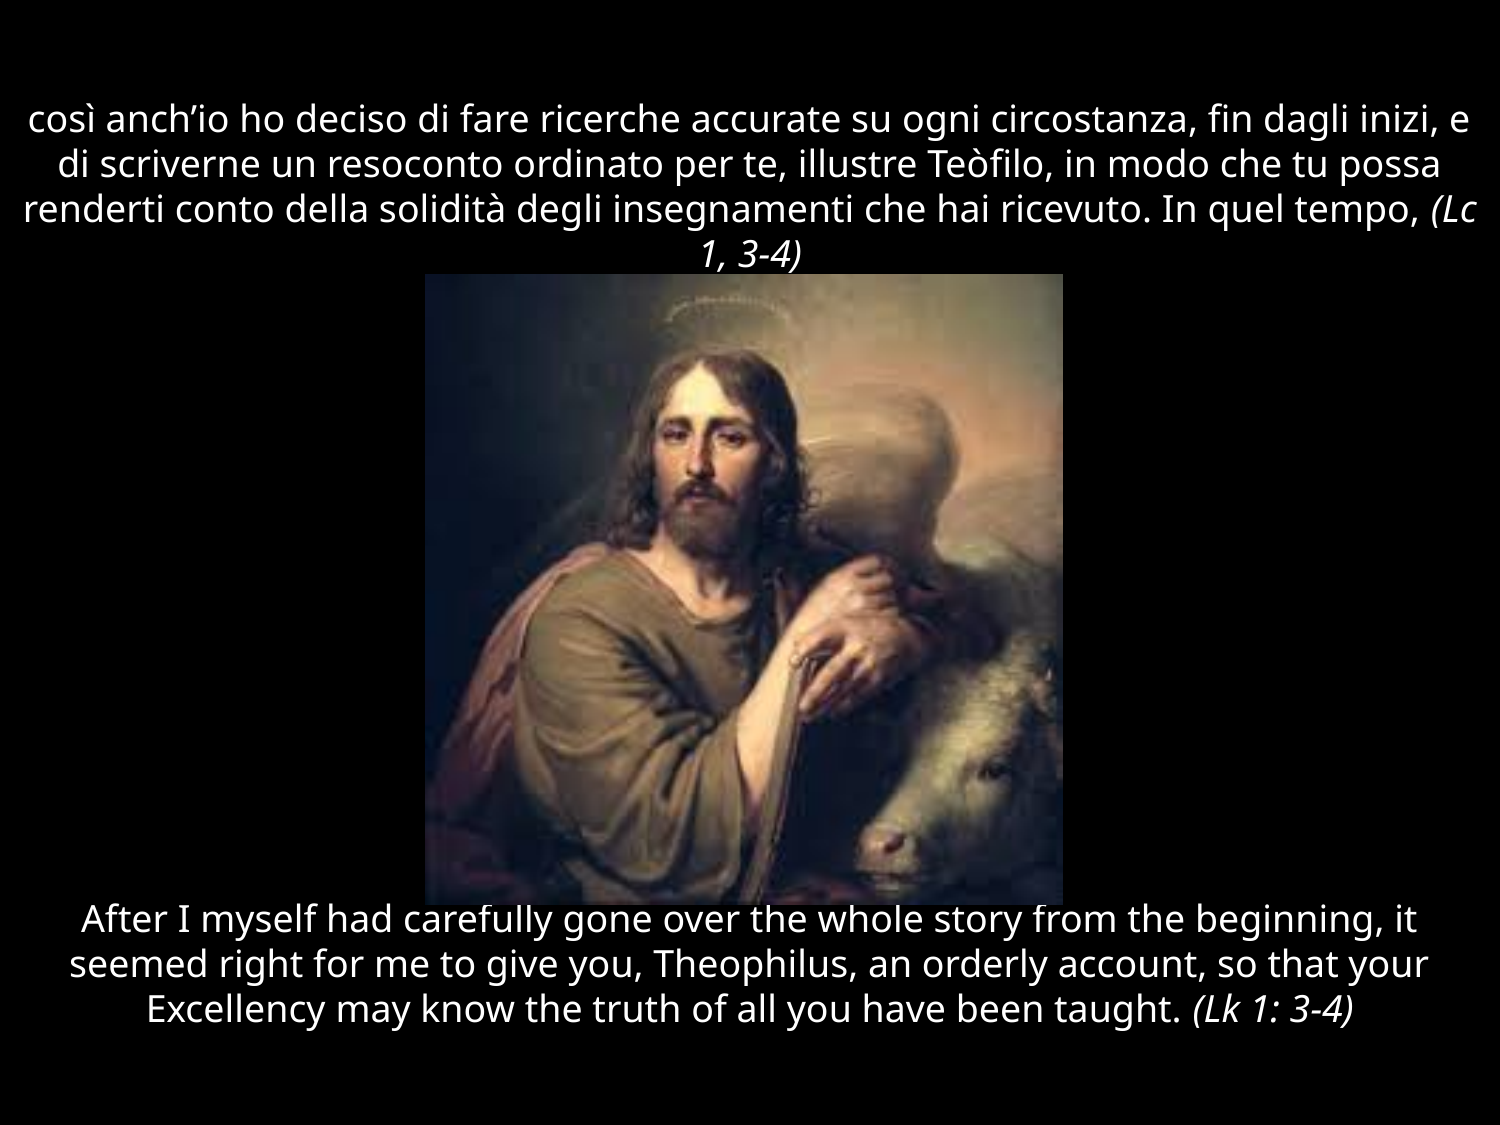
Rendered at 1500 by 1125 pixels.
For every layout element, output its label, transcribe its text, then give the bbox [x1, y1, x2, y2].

text_box After I myself had carefully gone over the whole story from the beginning, it seemed right for me to give you, Theophilus, an orderly account, so that your Excellency may know the truth of all you have been taught. (Lk 1: 3-4) [0, 887, 1500, 1038]
text_box così anch’io ho deciso di fare ricerche accurate su ogni circostanza, fin dagli inizi, e di scriverne un resoconto ordinato per te, illustre Teòfilo, in modo che tu possa renderti conto della solidità degli insegnamenti che hai ricevuto. In quel tempo, (Lc 1, 3-4) [0, 87, 1500, 283]
picture [424, 274, 1063, 905]
